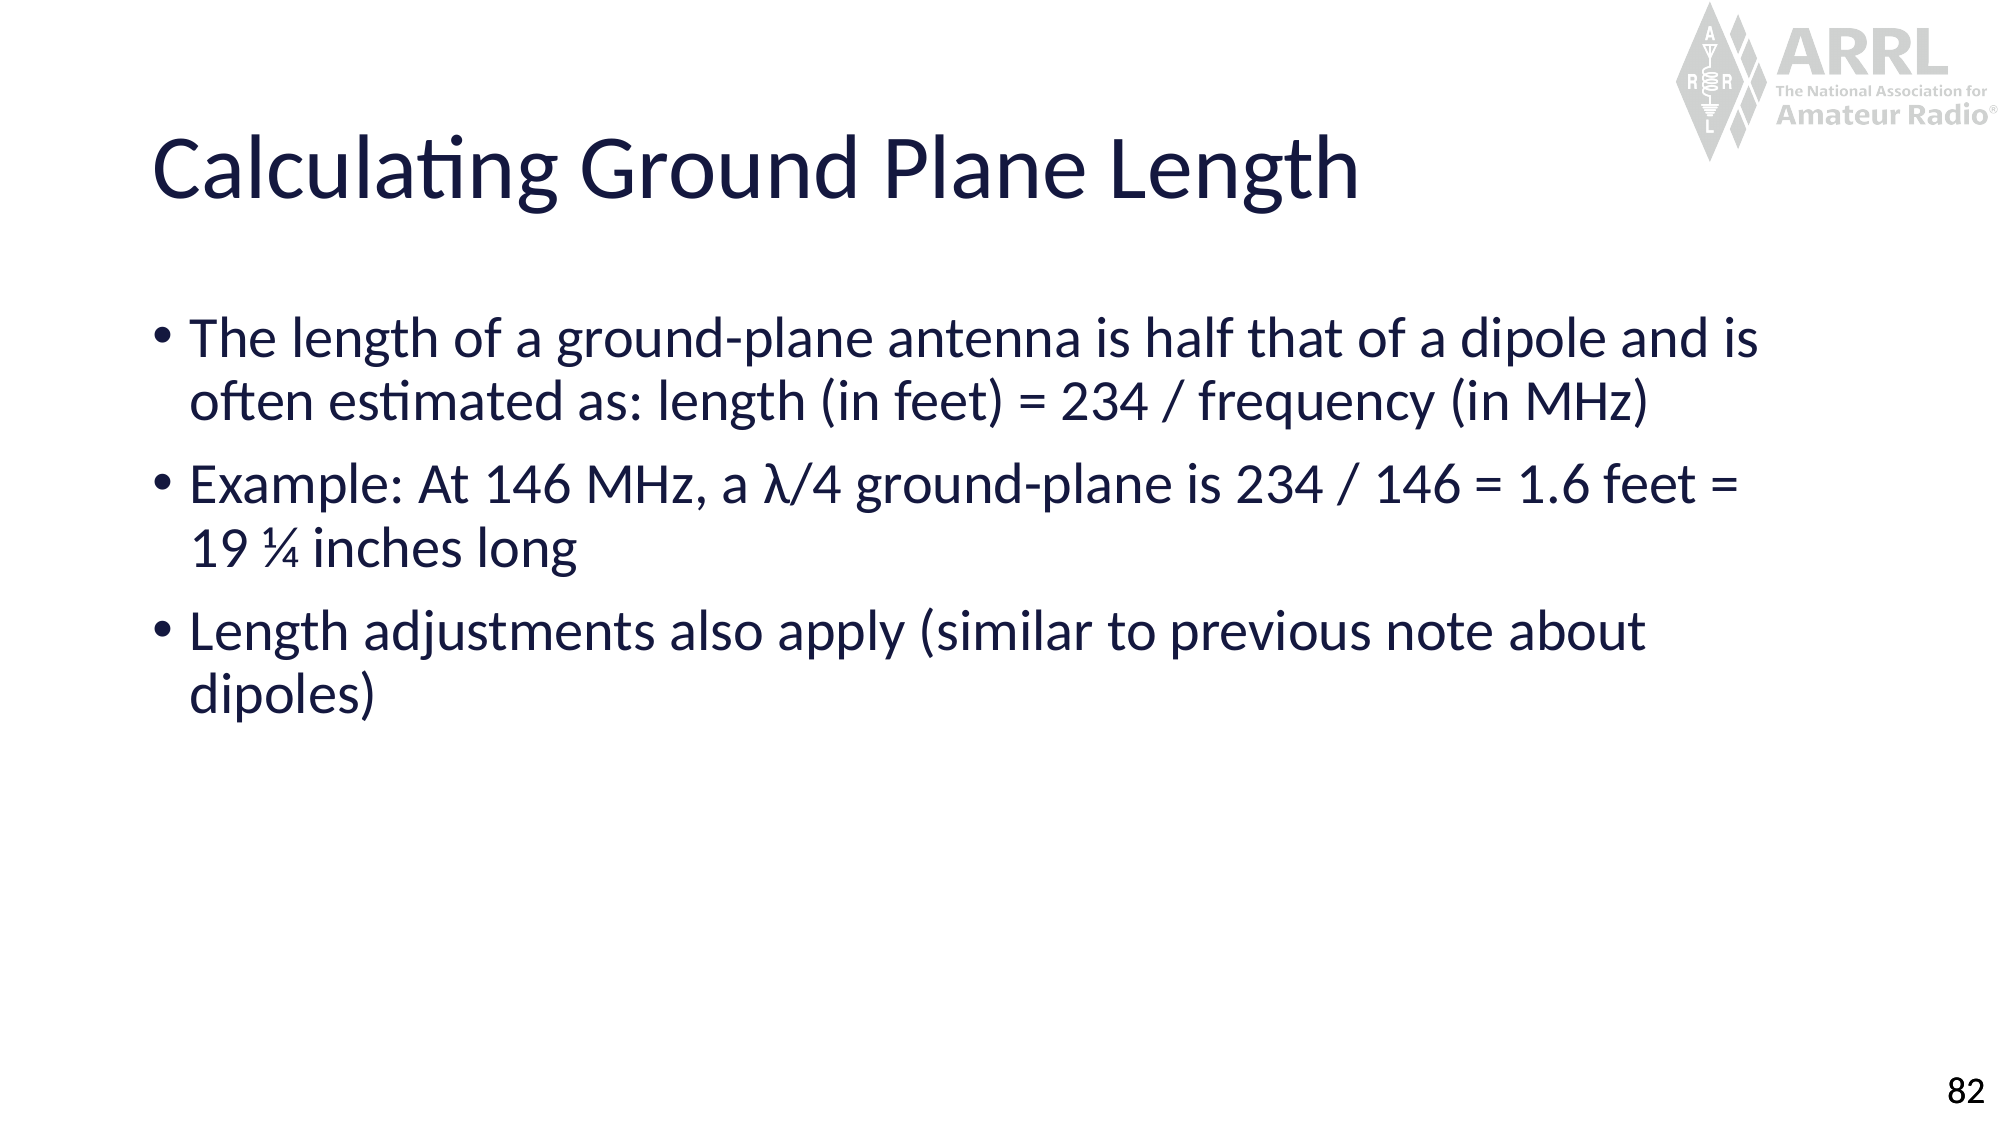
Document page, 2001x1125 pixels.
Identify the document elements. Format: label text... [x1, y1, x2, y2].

picture [1674, 0, 2000, 164]
list The length of a ground-plane antenna is half that of a dipole and is often estimated as: length (in feet) = 234 / frequency (in MHz) Example: At 146 MHz, a λ/4 ground-plane is 234 / 146 = 1.6 feet = 19 ¼ inches long Length adjustments also apply (similar to previous note about dipoles) [137, 299, 1814, 1014]
title Calculating Ground Plane Length [137, 59, 1863, 278]
